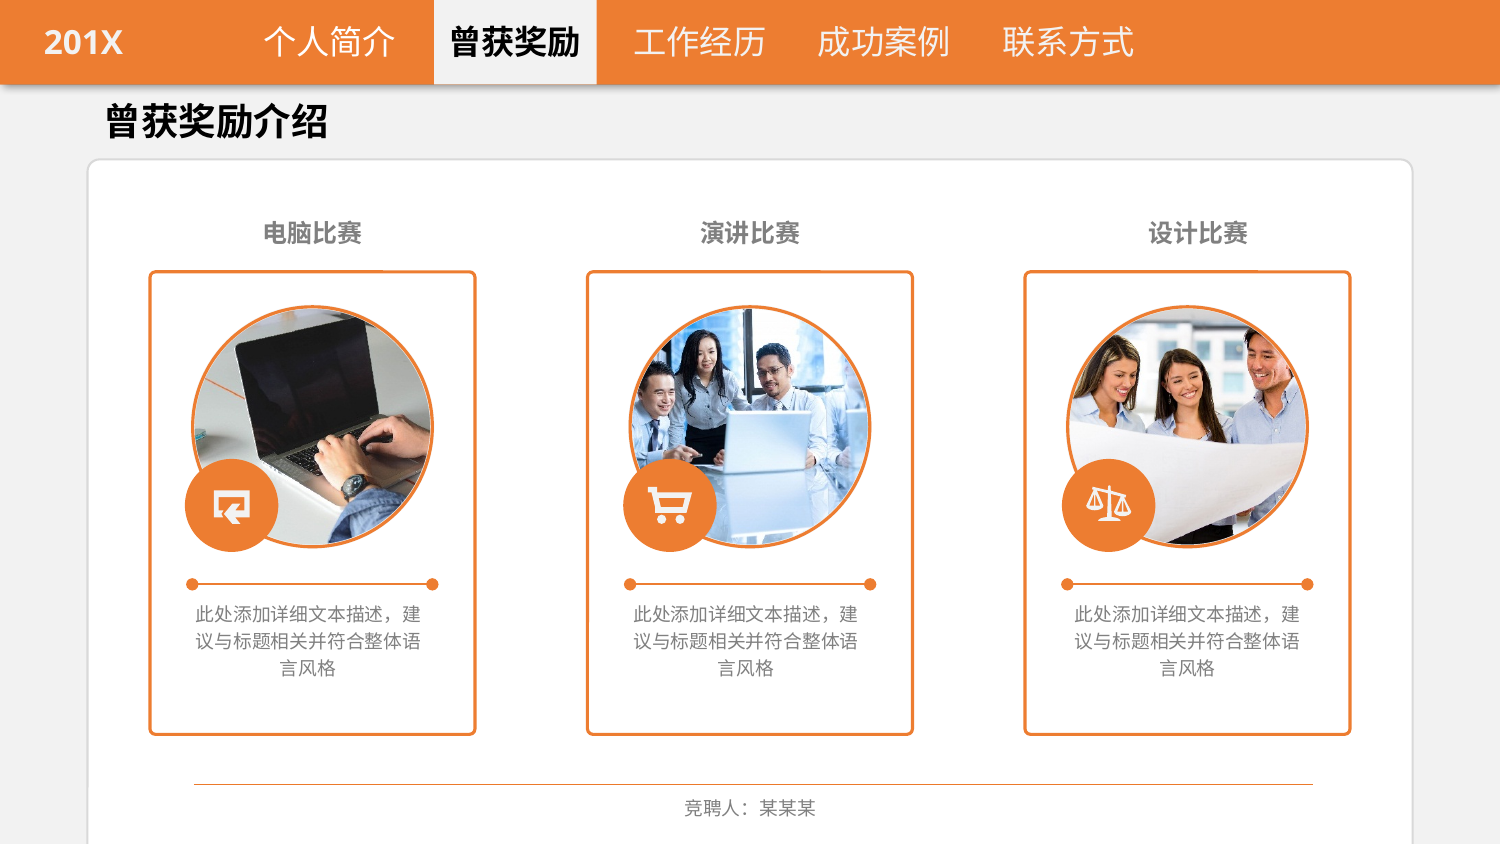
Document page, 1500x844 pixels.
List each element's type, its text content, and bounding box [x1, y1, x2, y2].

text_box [1061, 458, 1156, 553]
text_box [629, 306, 871, 547]
text_box 演讲比赛 [685, 210, 816, 256]
text_box 曾获奖励介绍 [88, 90, 344, 151]
text_box 201X [29, 14, 139, 69]
text_box 设计比赛 [1133, 210, 1264, 256]
text_box [147, 269, 478, 737]
text_box [585, 269, 915, 737]
text_box 个人简介 [248, 14, 412, 69]
text_box 此处添加详细文本描述，建议与标题相关并符合整体语言风格 [616, 590, 875, 687]
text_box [192, 306, 433, 547]
text_box 此处添加详细文本描述，建议与标题相关并符合整体语言风格 [1058, 590, 1317, 687]
text_box 成功案例 [803, 14, 966, 69]
text_box [0, 0, 432, 86]
text_box 竞聘人：某某某 [669, 788, 831, 827]
text_box 此处添加详细文本描述，建议与标题相关并符合整体语言风格 [178, 590, 438, 687]
text_box 曾获奖励 [433, 14, 597, 69]
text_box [1067, 306, 1308, 547]
text_box 联系方式 [987, 14, 1151, 69]
text_box [432, 0, 599, 86]
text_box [184, 458, 279, 553]
text_box [1022, 269, 1353, 737]
text_box 电脑比赛 [247, 210, 378, 256]
text_box 工作经历 [618, 14, 782, 69]
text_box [622, 458, 717, 553]
text_box [599, 0, 1500, 86]
